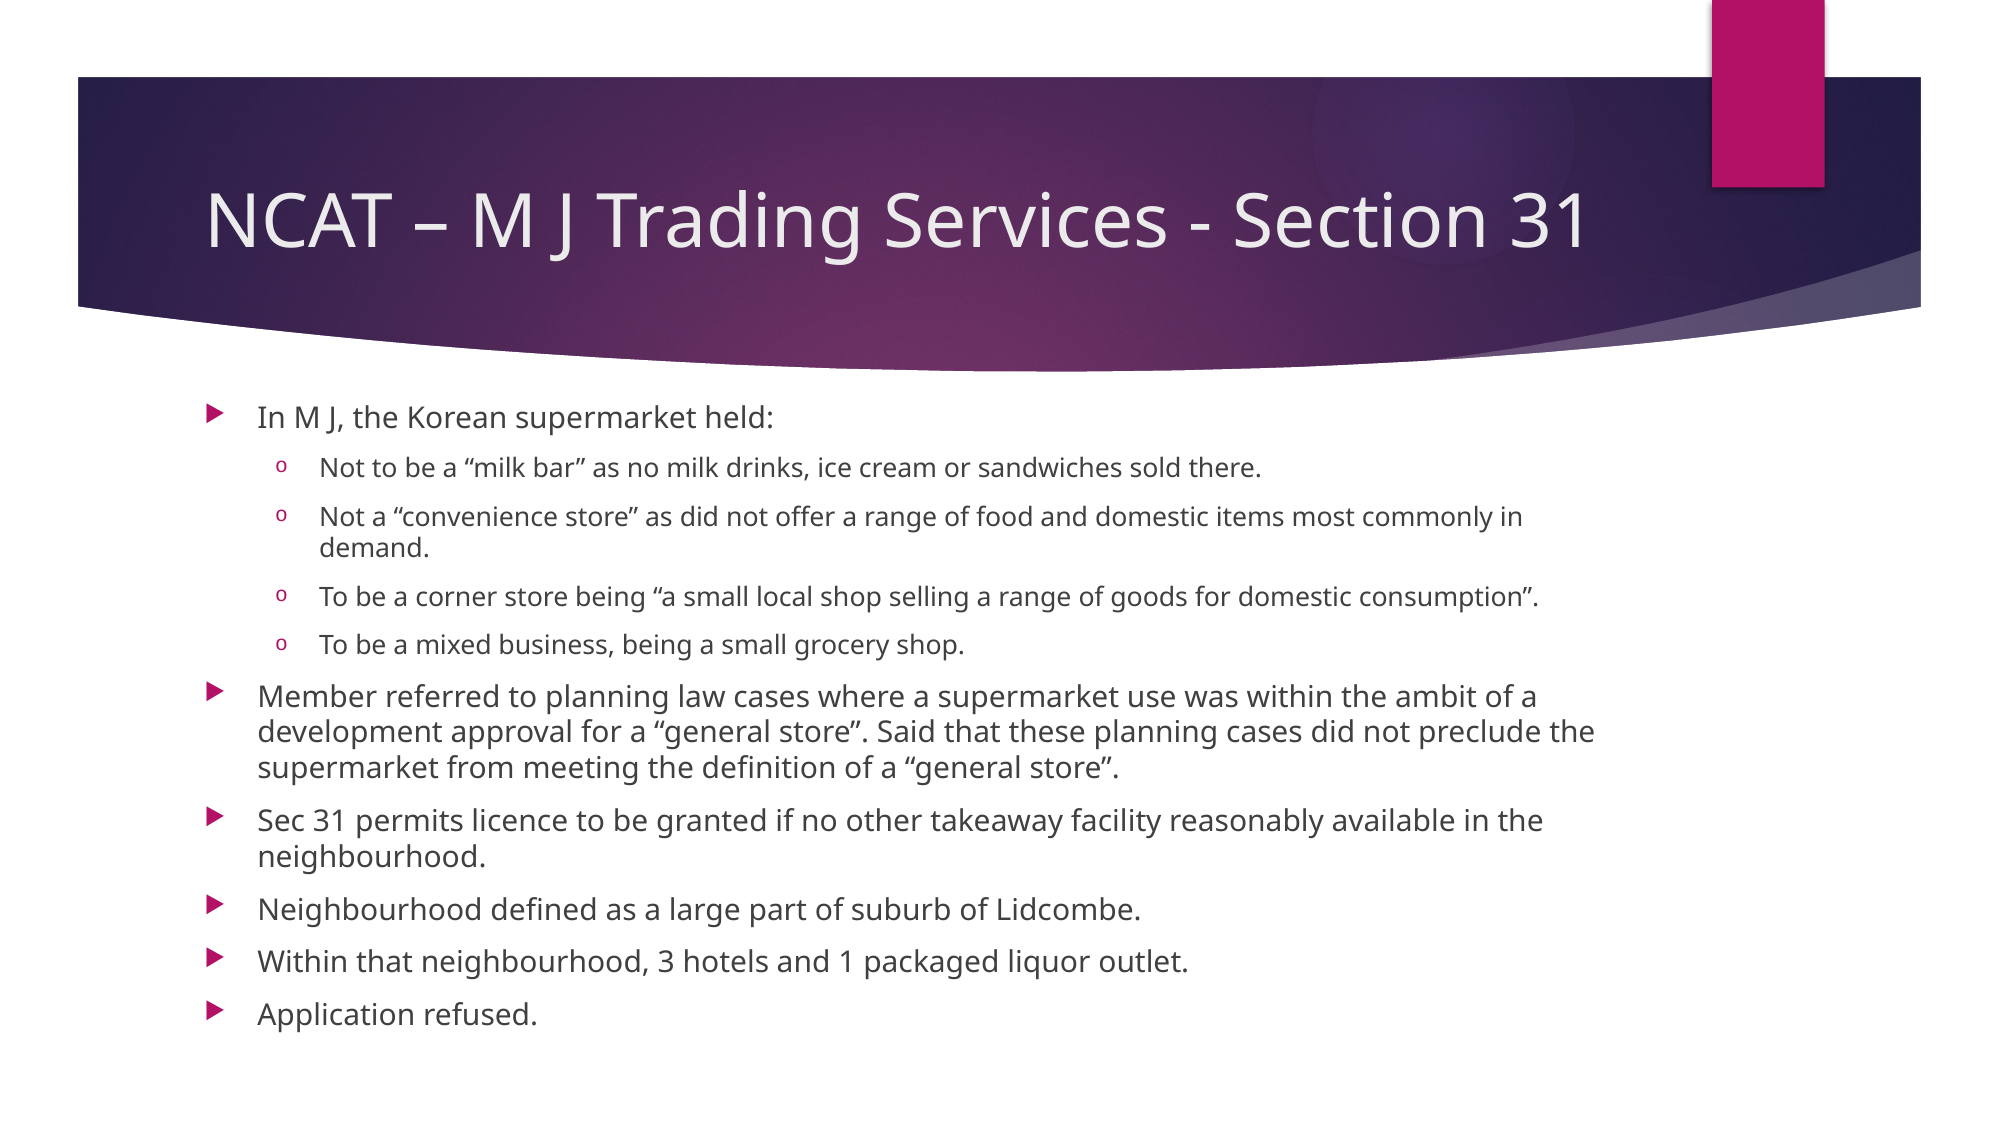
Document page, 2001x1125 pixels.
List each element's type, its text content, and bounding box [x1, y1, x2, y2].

list In M J, the Korean supermarket held: Not to be a “milk bar” as no milk drinks, ice cream or sandwiches sold there. Not a “convenience store” as did not offer a range of food and domestic items most commonly in demand. To be a corner store being “a small local shop selling a range of goods for domestic consumption”. To be a mixed business, being a small grocery shop. Member referred to planning law cases where a supermarket use was within the ambit of a development approval for a “general store”. Said that these planning cases did not preclude the supermarket from meeting the definition of a “general store”. Sec 31 permits licence to be granted if no other takeaway facility reasonably available in the neighbourhood. Neighbourhood defined as a large part of suburb of Lidcombe. Within that neighbourhood, 3 hotels and 1 packaged liquor outlet. Application refused. [189, 390, 1638, 1044]
title NCAT – M J Trading Services - Section 31 [189, 159, 1627, 276]
